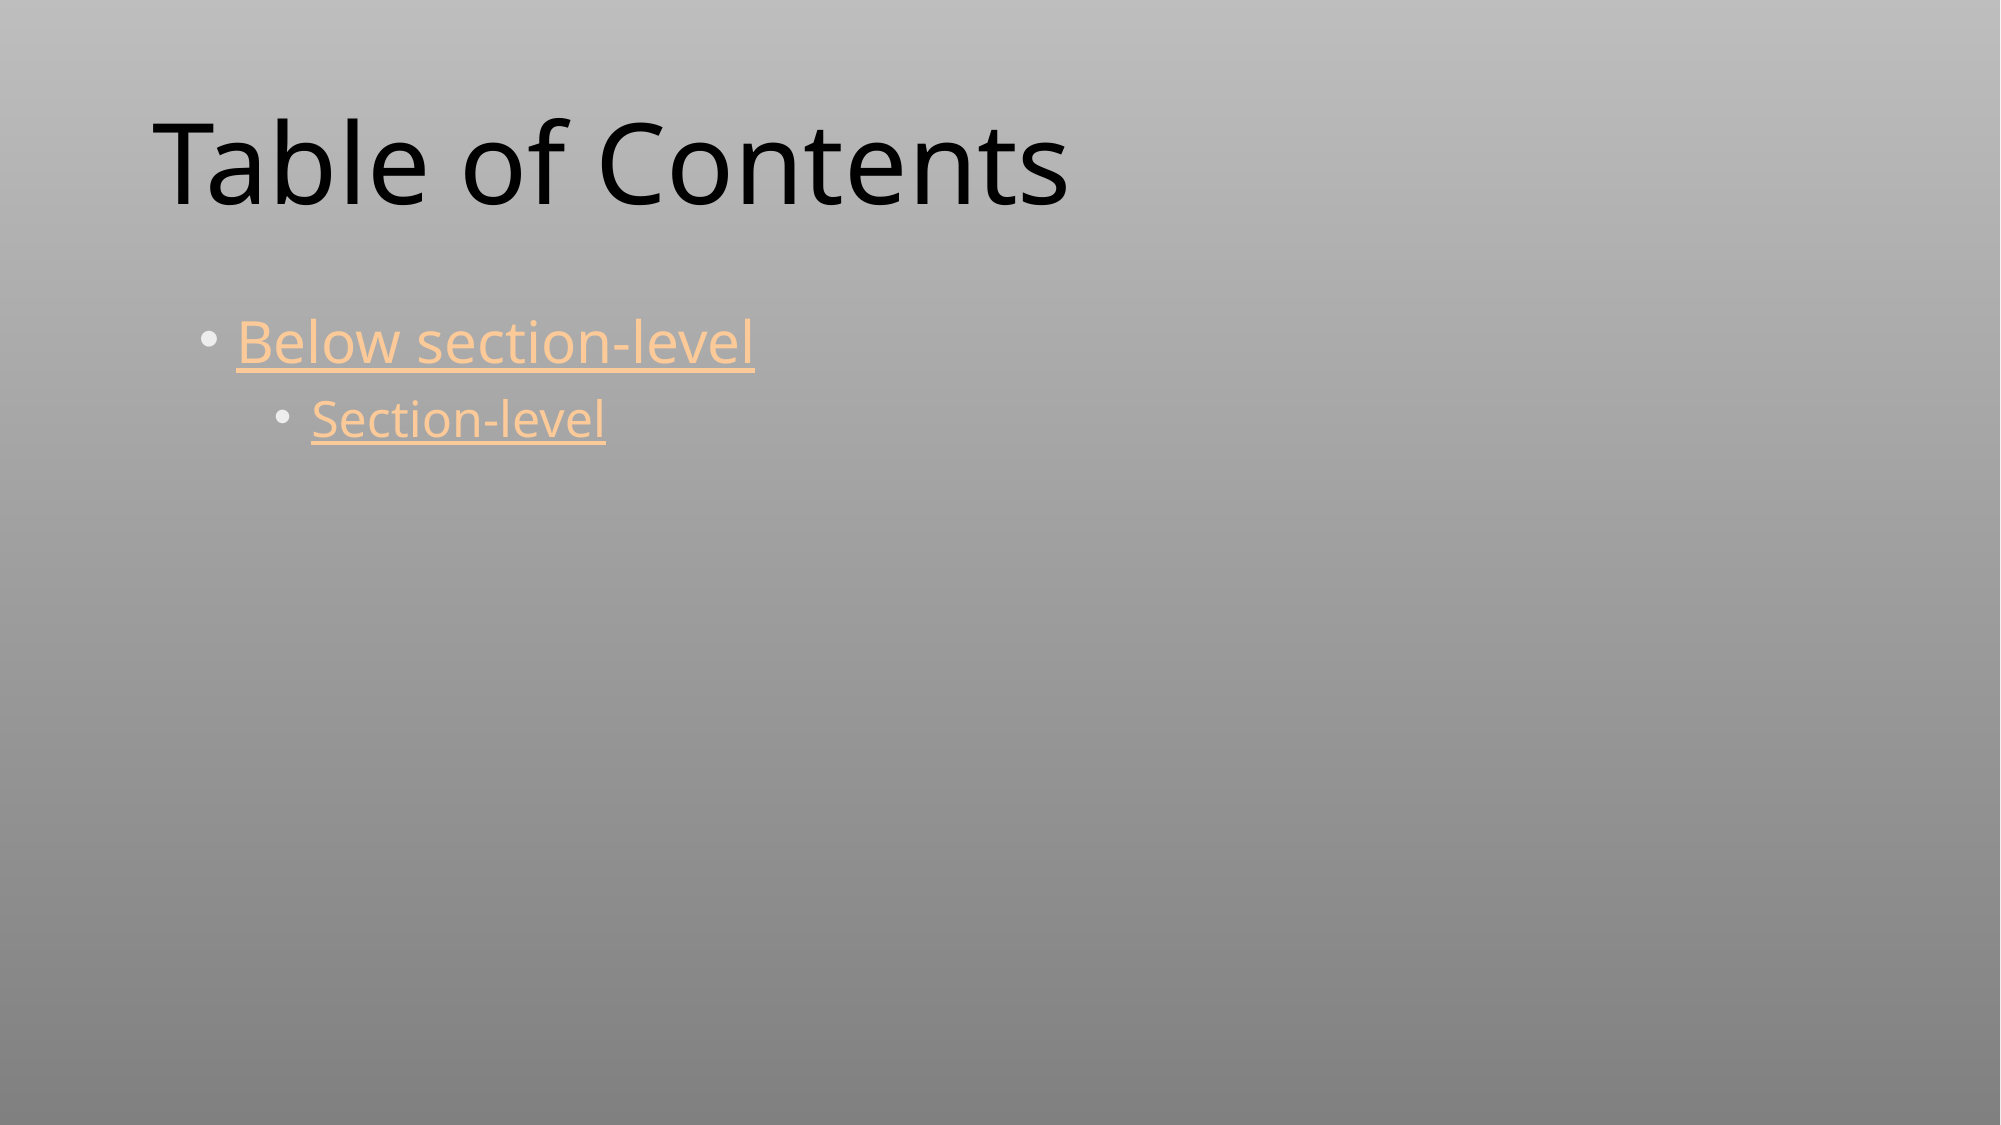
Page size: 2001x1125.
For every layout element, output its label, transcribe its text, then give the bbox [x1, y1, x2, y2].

title Table of Contents [137, 59, 1863, 278]
list Below section-level Section-level [183, 299, 1863, 1014]
picture [0, 0, 2001, 1125]
